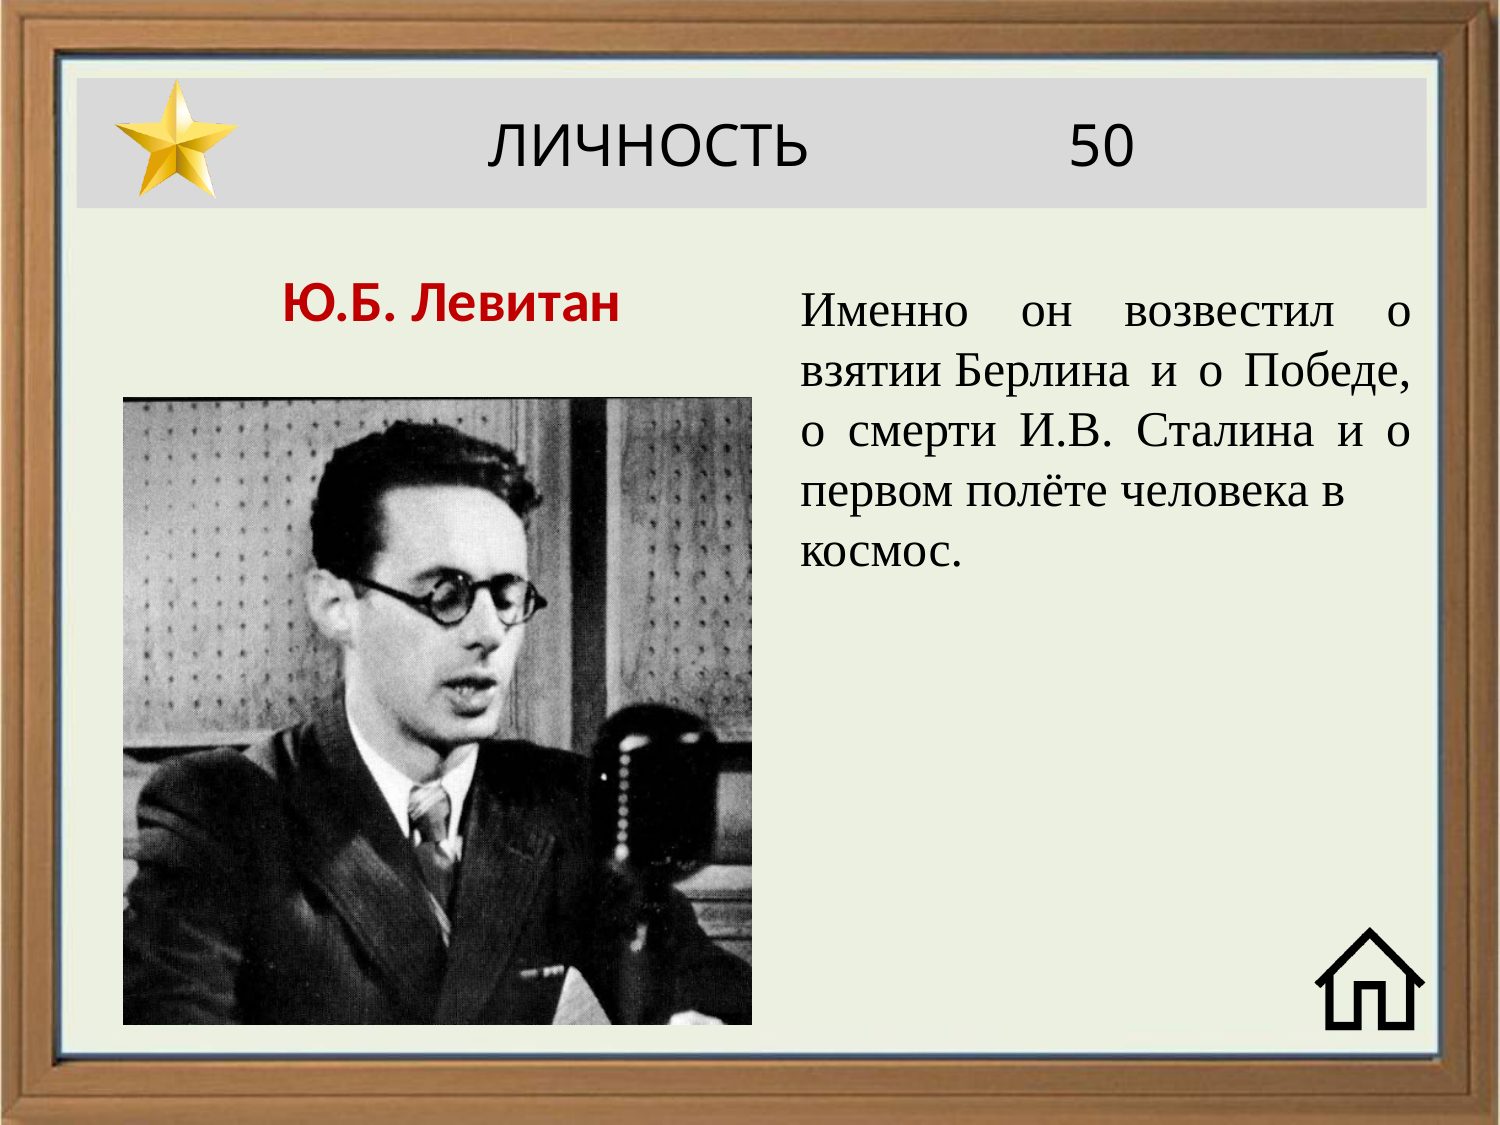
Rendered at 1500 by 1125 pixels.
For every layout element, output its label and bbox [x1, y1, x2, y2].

picture [1304, 916, 1434, 1046]
list [0, 0, 1500, 1125]
picture [111, 77, 241, 200]
picture [123, 396, 752, 1026]
